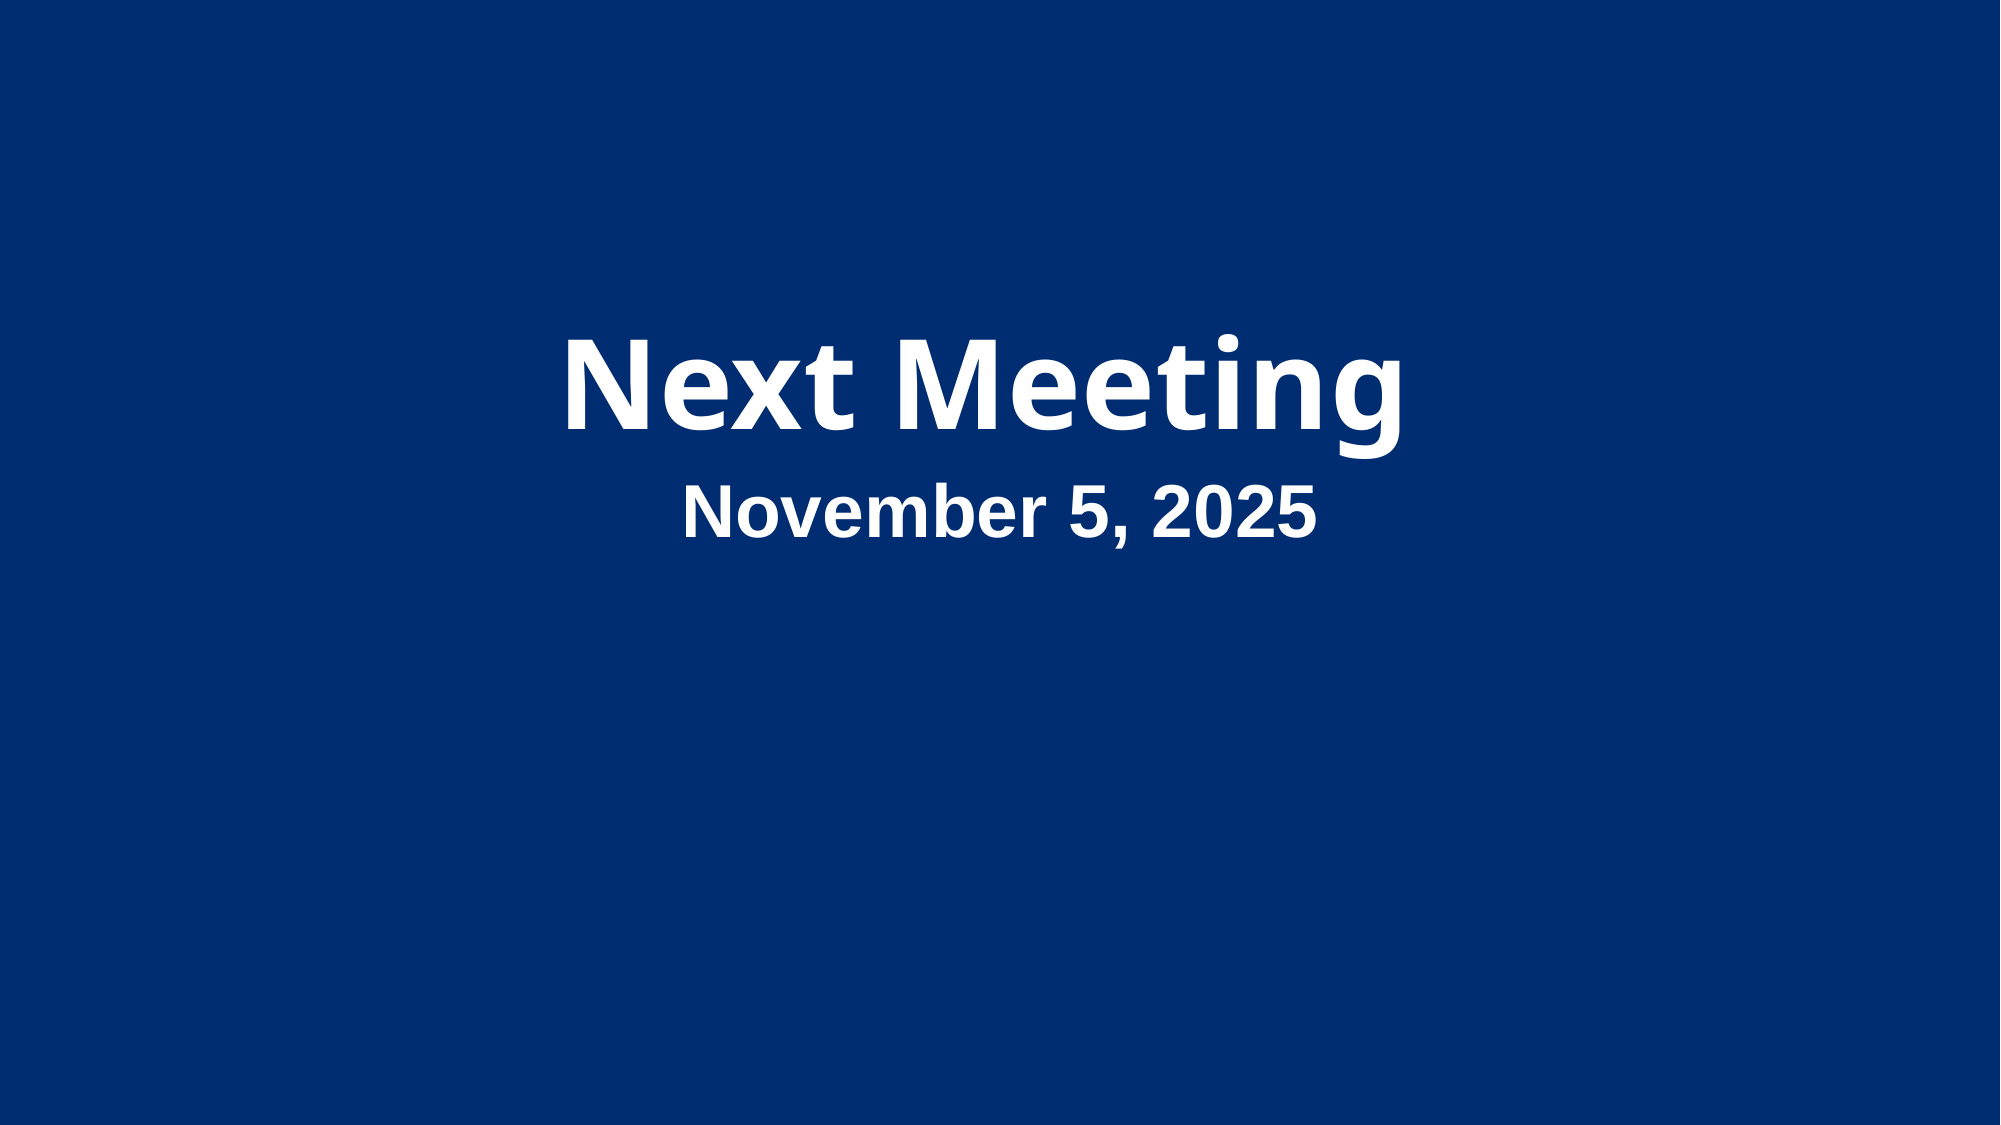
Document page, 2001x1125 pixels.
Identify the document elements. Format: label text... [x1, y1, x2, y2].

text_box November 5, 2025 [45, 465, 1955, 549]
text_box Next Meeting [45, 313, 1955, 465]
